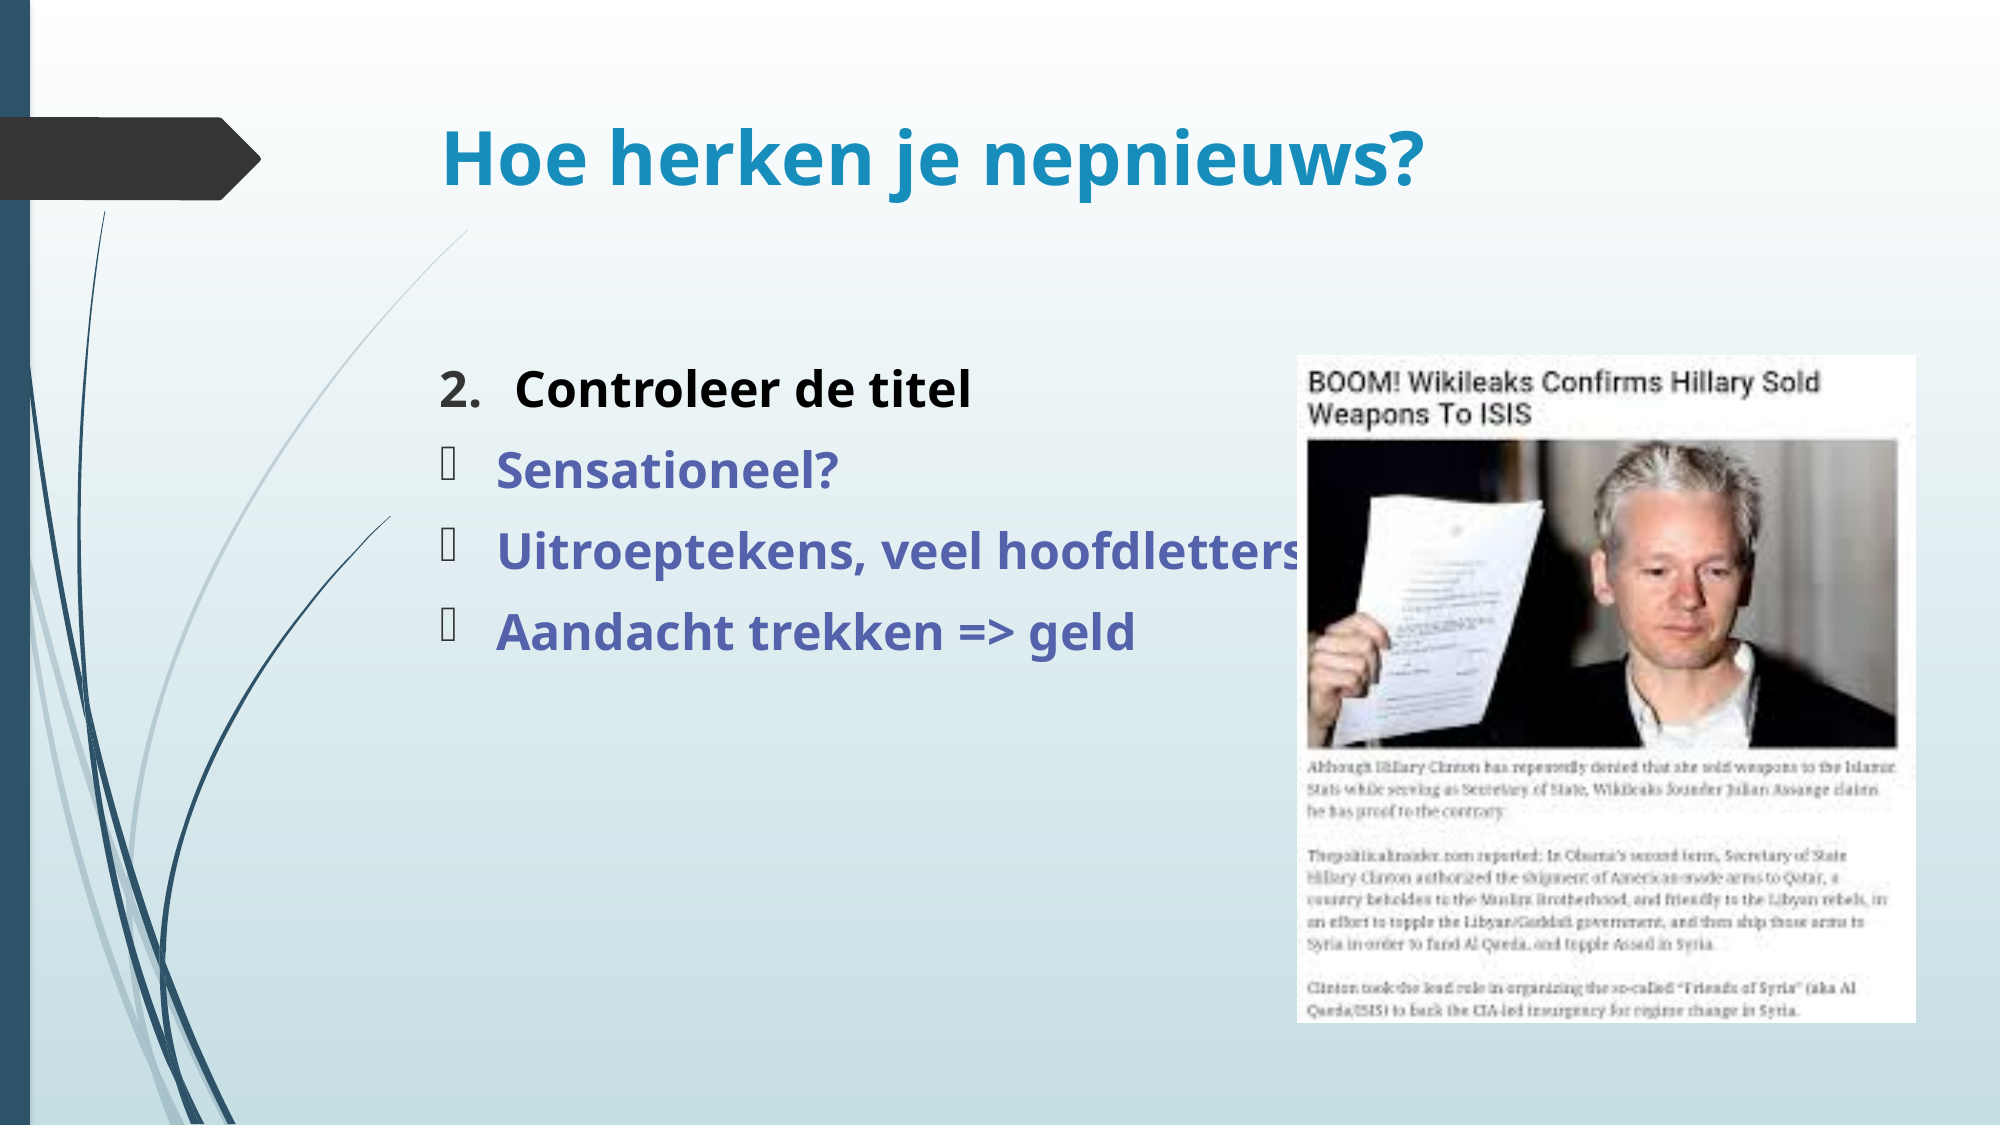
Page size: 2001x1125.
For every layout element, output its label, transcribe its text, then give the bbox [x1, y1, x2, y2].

picture [1296, 354, 1917, 1023]
title Hoe herken je nepnieuws? [425, 102, 1888, 313]
list Controleer de titel Sensationeel? Uitroeptekens, veel hoofdletters? Aandacht trekken => geld [424, 350, 1888, 1023]
